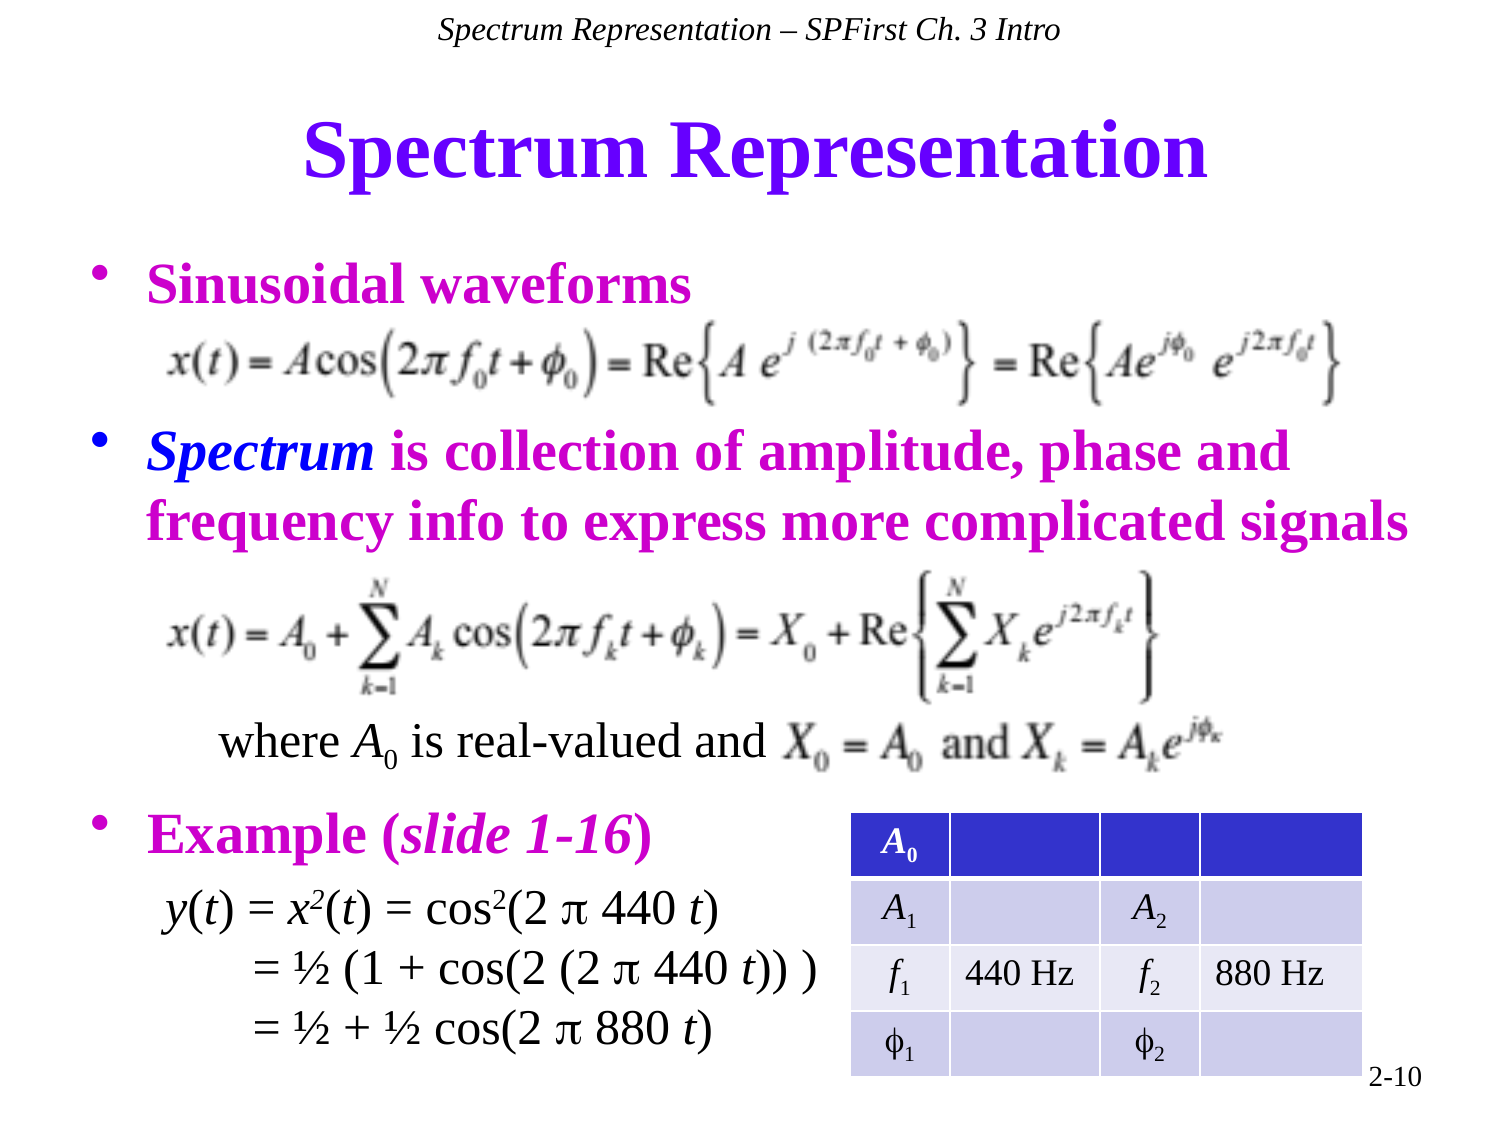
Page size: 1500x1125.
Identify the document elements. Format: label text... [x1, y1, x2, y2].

table_cell f1 [851, 1012, 949, 1076]
table_cell [1201, 881, 1362, 944]
list Sinusoidal waveforms [75, 237, 1438, 325]
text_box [602, 311, 980, 410]
table_cell f2 [1101, 946, 1199, 1010]
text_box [162, 564, 726, 699]
table_cell 440 Hz [951, 946, 1099, 1010]
text_box Example (slide 1-16) y(t) = x2(t) = cos2(2 p 440 t) = ½ (1 + cos(2 (2 p 440 t)) ) = ½ + ½ cos(2 p 880 t) [75, 787, 850, 1075]
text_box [989, 312, 1344, 411]
table_cell 880 Hz [1201, 946, 1362, 1010]
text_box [776, 704, 1231, 780]
table_header [951, 813, 1099, 876]
table_cell [951, 1012, 1099, 1076]
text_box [731, 559, 1164, 706]
table_cell A2 [1101, 881, 1199, 944]
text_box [162, 320, 597, 407]
table_header [1101, 813, 1199, 876]
text_box Spectrum Representation – SPFirst Ch. 3 Intro [0, 0, 1500, 55]
title Spectrum Representation [75, 55, 1438, 237]
table_cell f1 [851, 946, 949, 1010]
table_cell f2 [1101, 1012, 1199, 1076]
table_cell [1201, 1012, 1362, 1049]
table_header A0 [851, 813, 949, 876]
table_header [1201, 813, 1362, 876]
table_cell A1 [851, 881, 949, 944]
table_cell [951, 881, 1099, 944]
slide_number 2-10 [1124, 1049, 1438, 1125]
text_box Spectrum is collection of amplitude, phase and frequency info to express more complicated signals [74, 404, 1438, 563]
text_box where A0 is real-valued and [83, 699, 771, 775]
